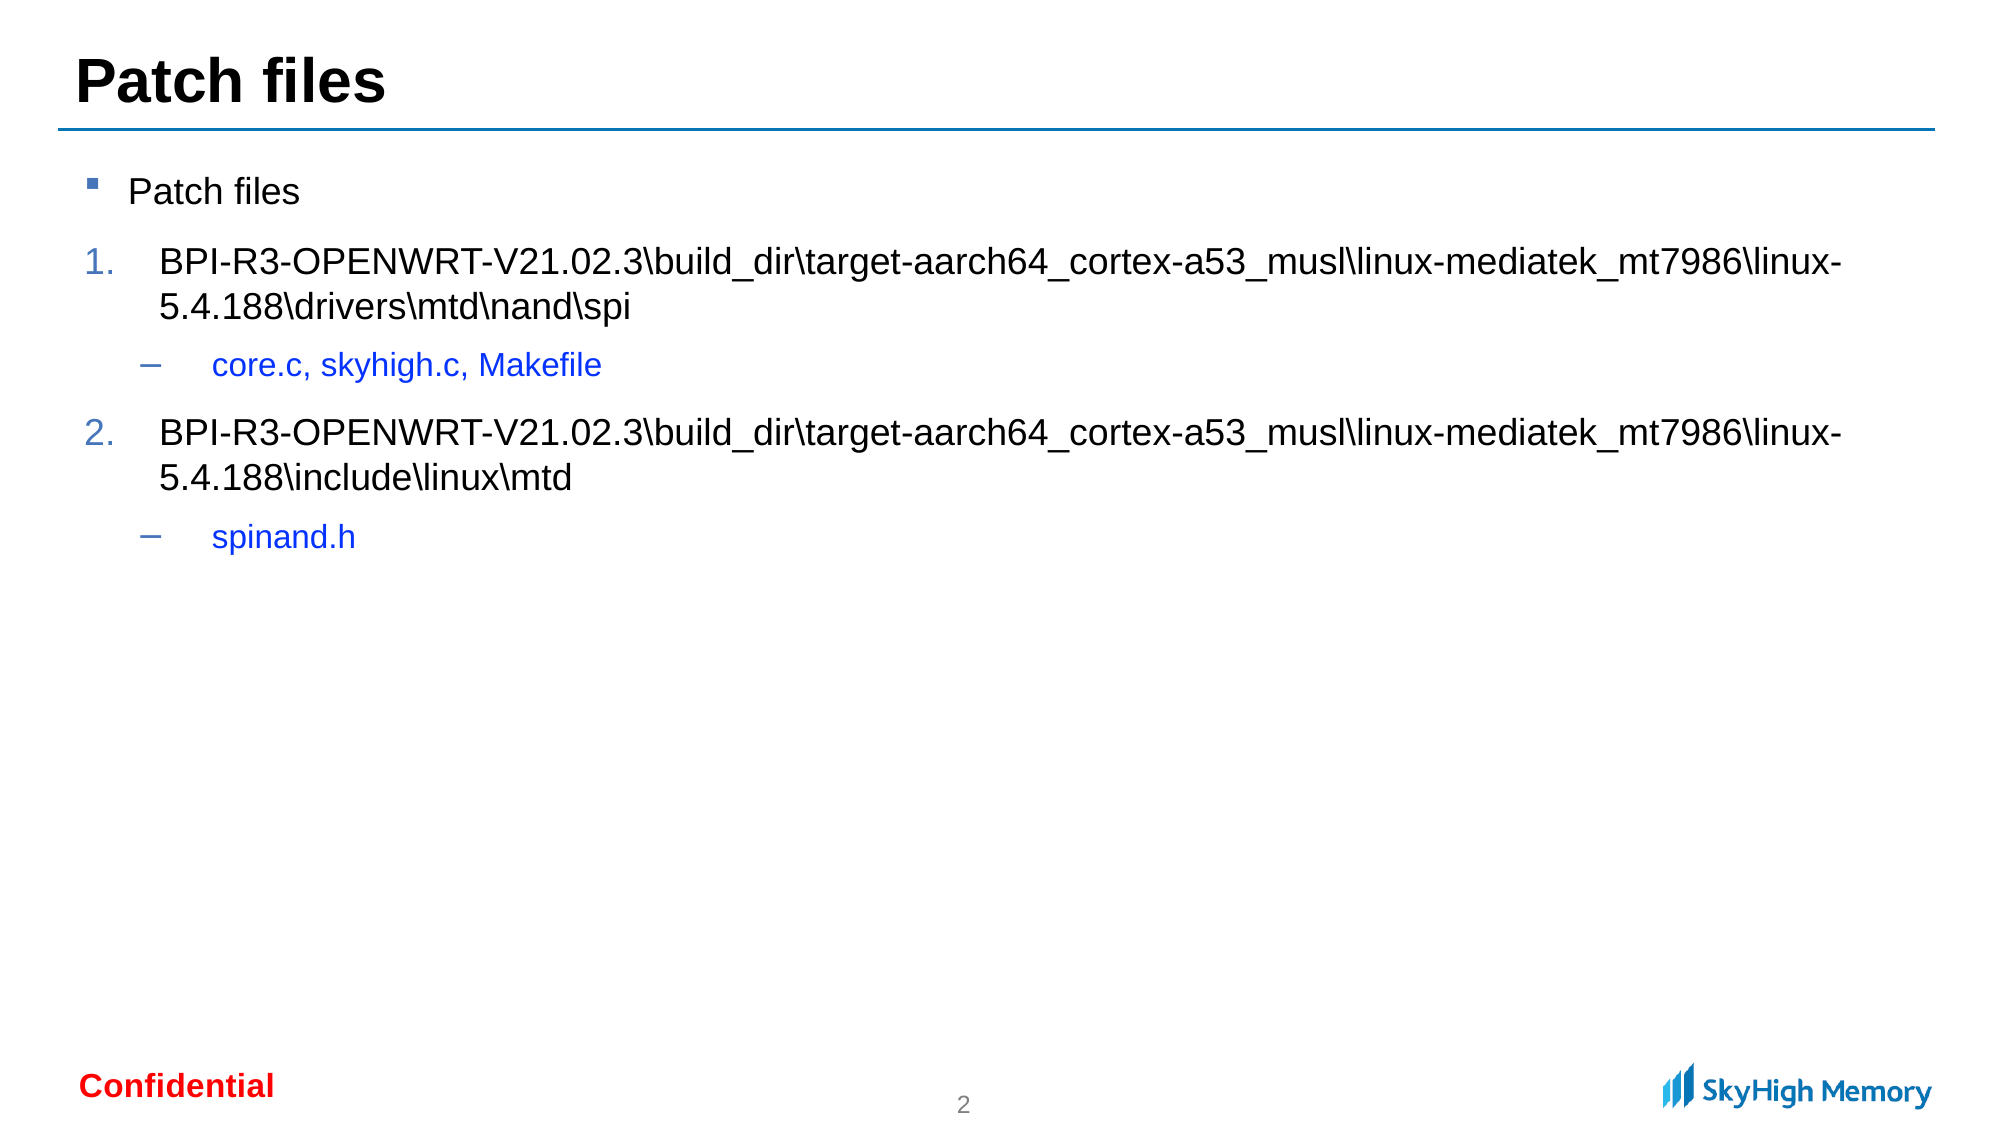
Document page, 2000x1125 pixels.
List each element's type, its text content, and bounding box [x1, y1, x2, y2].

picture [1653, 1055, 1938, 1117]
title Patch files [59, 39, 1936, 125]
list Patch files BPI-R3-OPENWRT-V21.02.3\build_dir\target-aarch64_cortex-a53_musl\linux-mediatek_mt7986\linux-5.4.188\drivers\mtd\nand\spi core.c, skyhigh.c, Makefile BPI-R3-OPENWRT-V21.02.3\build_dir\target-aarch64_cortex-a53_musl\linux-mediatek_mt7986\linux-5.4.188\include\linux\mtd spinand.h [68, 158, 1931, 1009]
